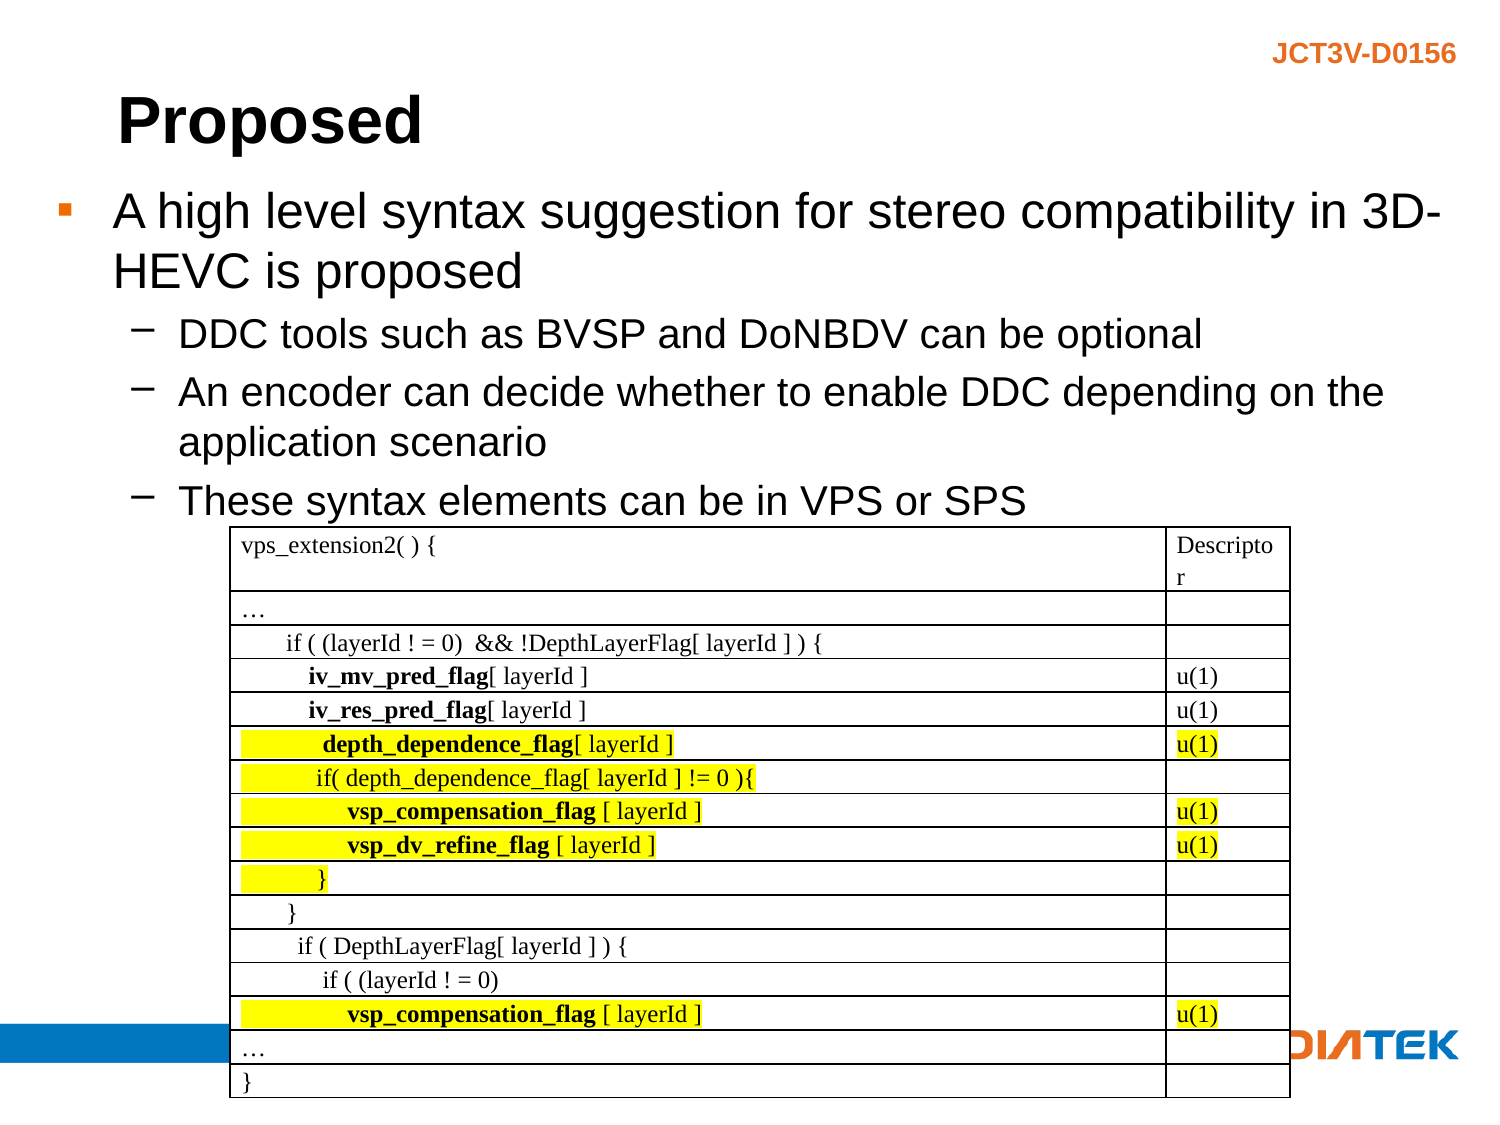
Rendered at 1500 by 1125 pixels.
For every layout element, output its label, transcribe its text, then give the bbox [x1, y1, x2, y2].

table_cell vsp_dv_refine_flag [ layerId ] [231, 828, 1165, 860]
table_cell [1167, 963, 1289, 995]
table_cell vsp_compensation_flag [ layerId ] [231, 997, 1165, 1029]
table_cell [1167, 1031, 1289, 1063]
title Proposed [101, 62, 1425, 170]
table_cell u(1) [1167, 997, 1289, 1029]
table_cell if( depth_dependence_flag[ layerId ] != 0 ){ [231, 761, 1165, 793]
table_cell } [231, 1065, 1165, 1097]
table_cell if ( (layerId ! = 0) [231, 963, 1165, 995]
picture [1291, 1023, 1459, 1063]
table_cell u(1) [1167, 828, 1289, 860]
table_cell u(1) [1167, 727, 1289, 759]
table_cell [1167, 930, 1289, 962]
table_cell iv_mv_pred_flag[ layerId ] [231, 659, 1165, 691]
table_cell if ( DepthLayerFlag[ layerId ] ) { [231, 930, 1165, 962]
table_cell if ( (layerId ! = 0) && !DepthLayerFlag[ layerId ] ) { [231, 626, 1165, 658]
table_cell [1167, 761, 1289, 793]
table_cell … [231, 1031, 1165, 1063]
table_cell [1167, 896, 1289, 928]
table_cell vsp_compensation_flag [ layerId ] [231, 794, 1165, 826]
table_cell … [231, 592, 1165, 624]
table_cell [1167, 862, 1289, 894]
table_cell } [231, 896, 1165, 928]
table_cell [1167, 1065, 1289, 1097]
table_cell u(1) [1167, 659, 1289, 691]
table_header vps_extension2( ) { [231, 528, 1165, 590]
table_cell u(1) [1167, 794, 1289, 826]
table_cell [1167, 626, 1289, 658]
table_cell } [231, 862, 1165, 894]
table_cell iv_res_pred_flag[ layerId ] [231, 693, 1165, 725]
table_cell [1167, 592, 1289, 624]
picture [0, 1023, 229, 1063]
list A high level syntax suggestion for stereo compatibility in 3D-HEVC is proposed DDC tools such as BVSP and DoNBDV can be optional An encoder can decide whether to enable DDC depending on the application scenario These syntax elements can be in VPS or SPS [41, 170, 1459, 998]
table_header Descriptor [1167, 528, 1289, 590]
table_cell depth_dependence_flag[ layerId ] [231, 727, 1165, 759]
table_cell u(1) [1167, 693, 1289, 725]
